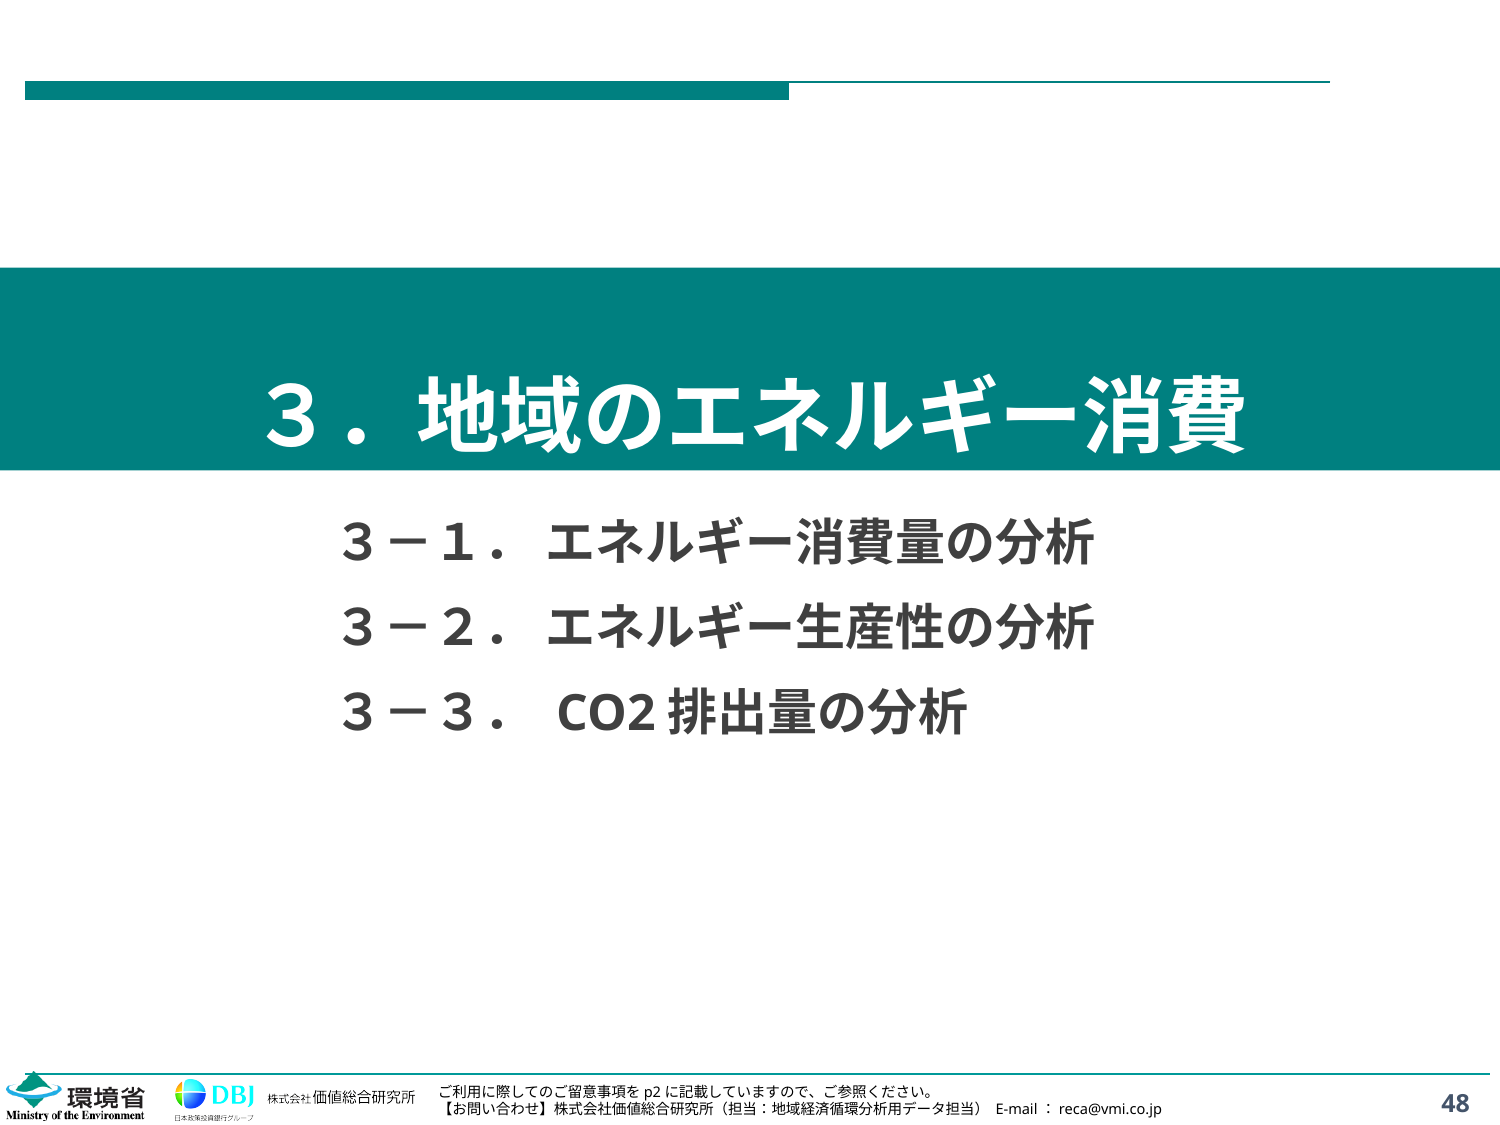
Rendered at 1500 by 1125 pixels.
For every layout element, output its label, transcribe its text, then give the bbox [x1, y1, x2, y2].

slide_number 48 [1411, 1079, 1500, 1122]
list ３－１． エネルギー消費量の分析 ３－２． エネルギー生産性の分析 ３－３． CO2排出量の分析 [318, 502, 1500, 750]
picture [171, 1075, 419, 1125]
picture [2, 1071, 148, 1125]
title ３．地域のエネルギー消費 [0, 267, 1500, 471]
